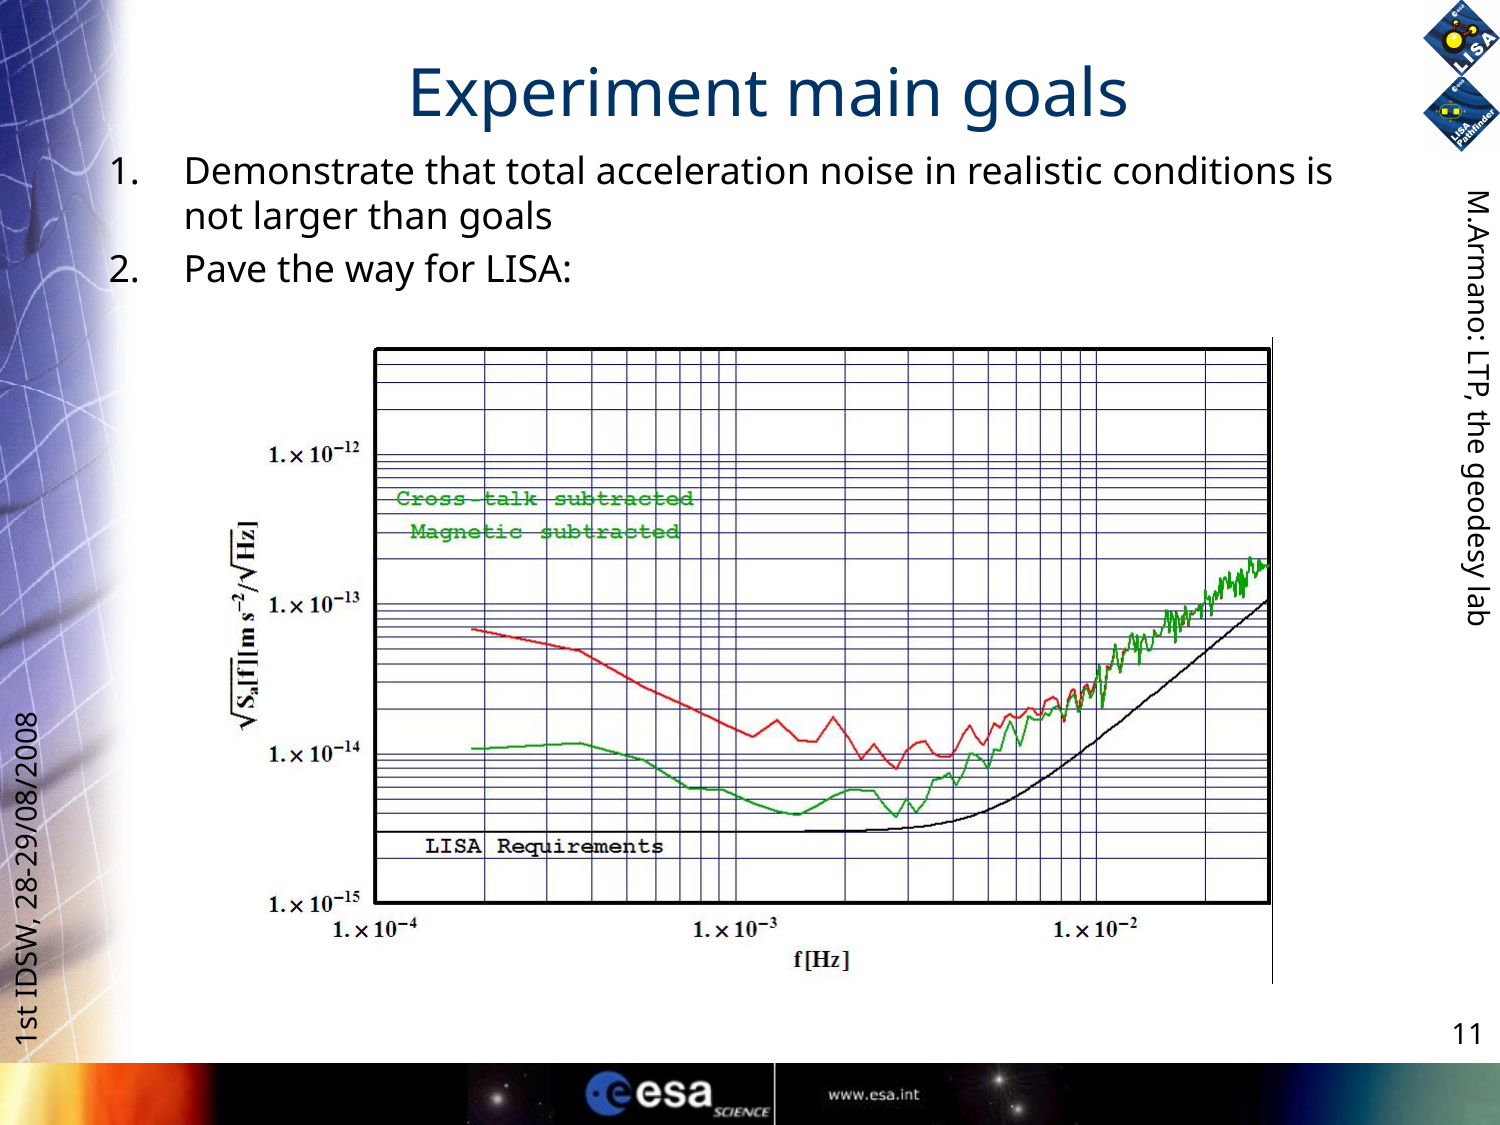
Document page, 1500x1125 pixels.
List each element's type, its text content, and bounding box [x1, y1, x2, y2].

picture [1423, 0, 1500, 152]
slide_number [0, 549, 51, 1063]
slide_number 11 [1260, 1012, 1500, 1063]
picture [227, 337, 1273, 984]
text_box Demonstrate that total acceleration noise in realistic conditions is not larger than goals Pave the way for LISA: [93, 139, 1407, 297]
picture [0, 0, 1362, 1125]
footer M.Armano: LTP, the geodesy lab [1449, 174, 1500, 1001]
title Experiment main goals [124, 24, 1413, 138]
picture [1365, 1063, 1500, 1125]
